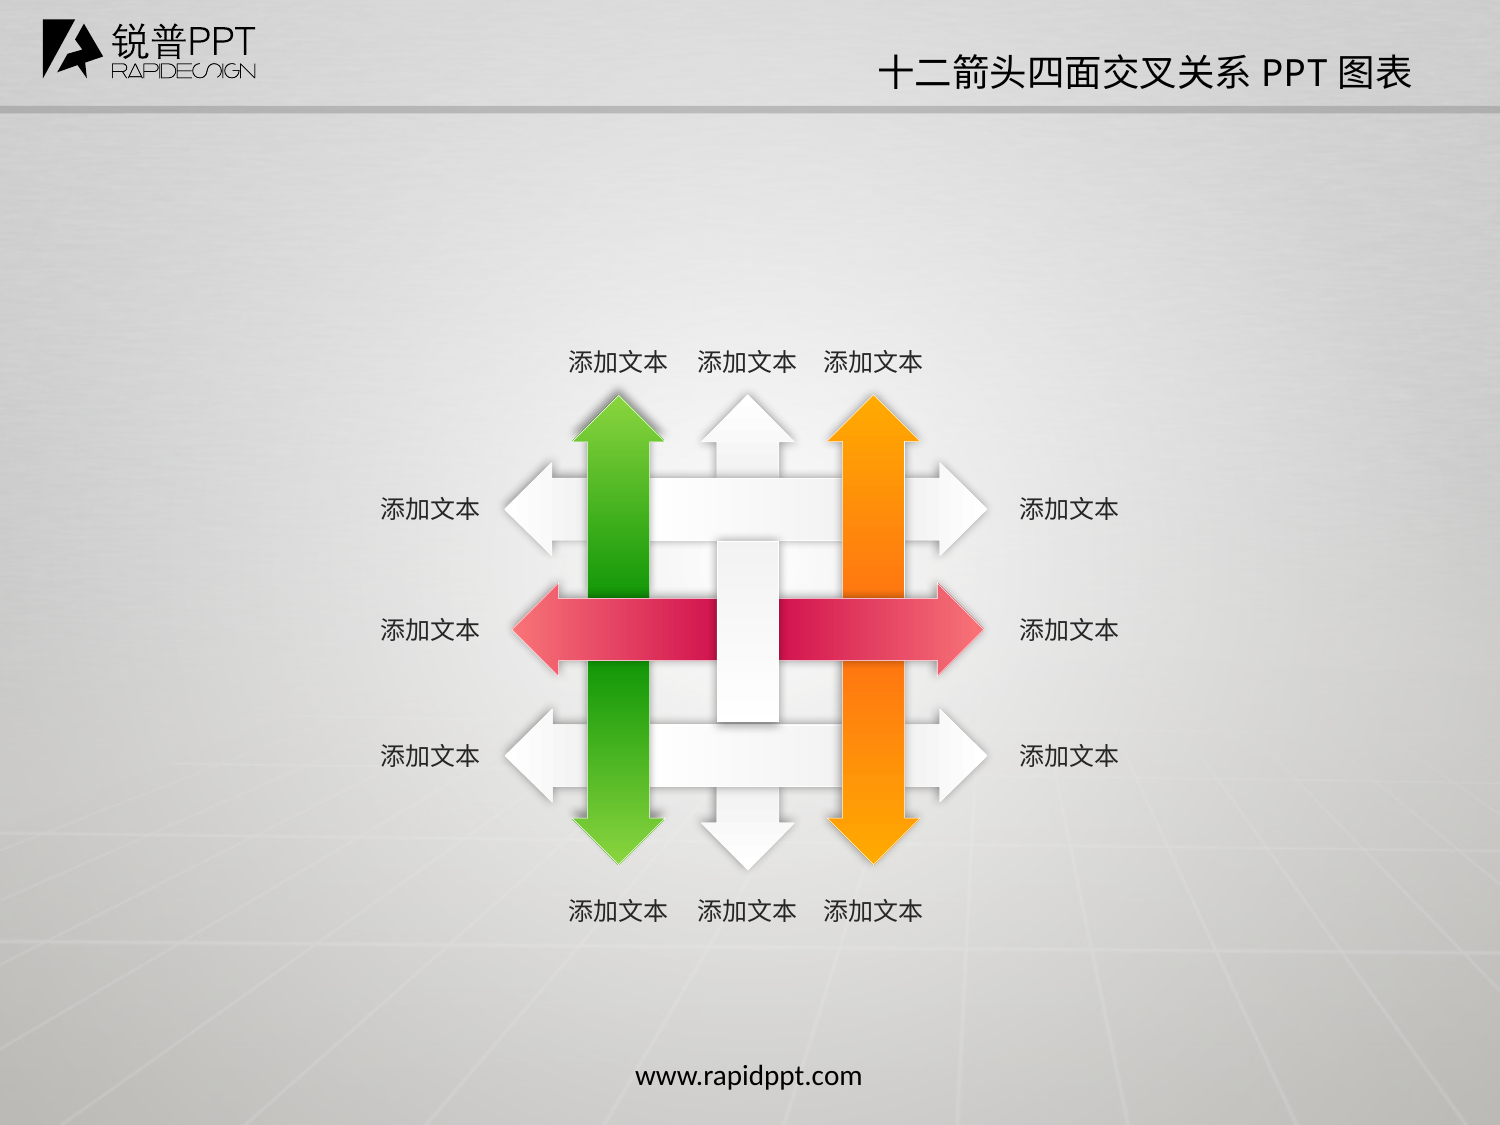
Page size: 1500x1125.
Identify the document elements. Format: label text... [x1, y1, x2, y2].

text_box 十二箭头四面交叉关系PPT图表 [862, 41, 1428, 102]
text_box 添加文本 [975, 606, 1164, 652]
text_box www.rapidppt.com [620, 1048, 878, 1099]
text_box [570, 669, 668, 867]
text_box [914, 707, 975, 805]
text_box 添加文本 [713, 339, 779, 384]
text_box 添加文本 [336, 606, 525, 652]
text_box 添加文本 [975, 486, 1164, 532]
text_box [524, 707, 579, 805]
text_box 添加文本 [779, 339, 968, 384]
text_box [524, 460, 579, 558]
text_box 添加文本 [336, 732, 525, 778]
text_box [699, 392, 797, 469]
text_box [525, 581, 708, 679]
text_box [915, 460, 975, 558]
text_box 添加文本 [336, 486, 525, 532]
text_box [657, 476, 834, 542]
text_box 添加文本 [524, 888, 713, 933]
text_box [699, 797, 797, 873]
text_box 添加文本 [975, 732, 1164, 778]
text_box [825, 392, 923, 590]
text_box 添加文本 [779, 888, 968, 933]
text_box [825, 671, 923, 867]
text_box [570, 393, 668, 588]
text_box 添加文本 [713, 888, 779, 933]
text_box [789, 580, 975, 679]
text_box 添加文本 [524, 339, 713, 384]
text_box [715, 539, 781, 724]
text_box [657, 723, 832, 788]
